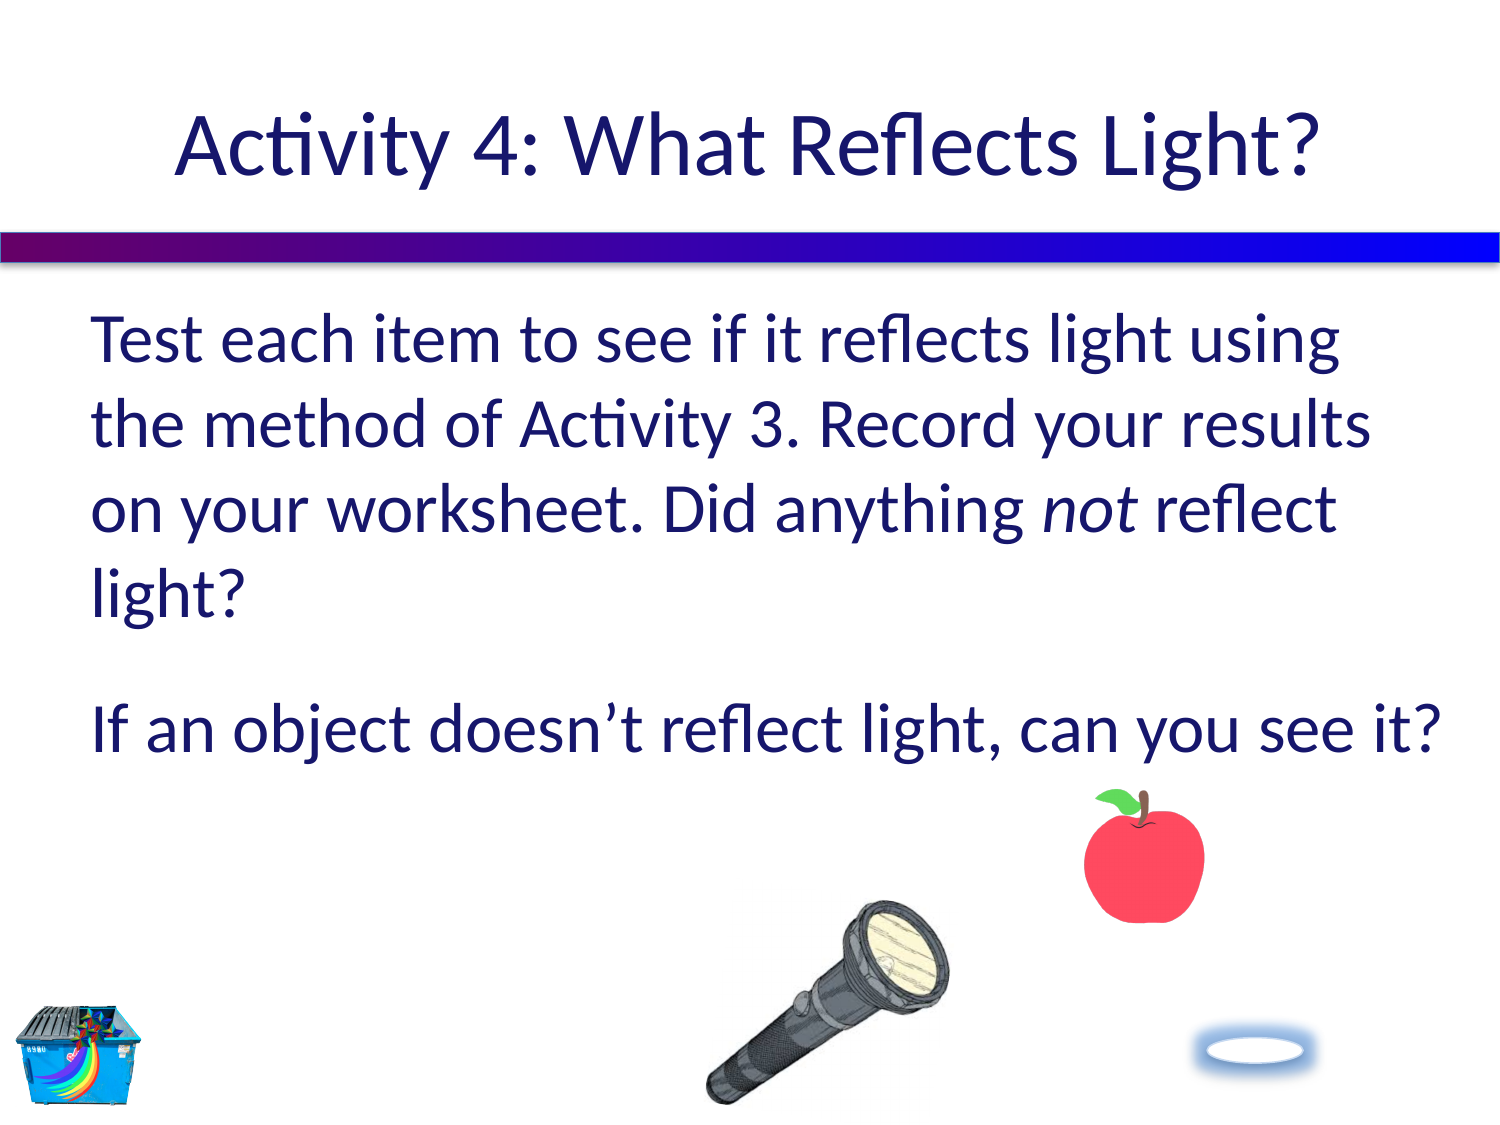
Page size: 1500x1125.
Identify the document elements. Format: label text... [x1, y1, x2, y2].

picture [14, 1004, 143, 1107]
text_box [1206, 1036, 1304, 1064]
title Activity 4: What Reflects Light? [75, 45, 1425, 233]
picture [704, 879, 958, 1125]
picture [1059, 769, 1229, 939]
list Test each item to see if it reflects light using the method of Activity 3. Record your results on your worksheet. Did anything not reflect light? If an object doesn’t reflect light, can you see it? [75, 284, 1468, 960]
